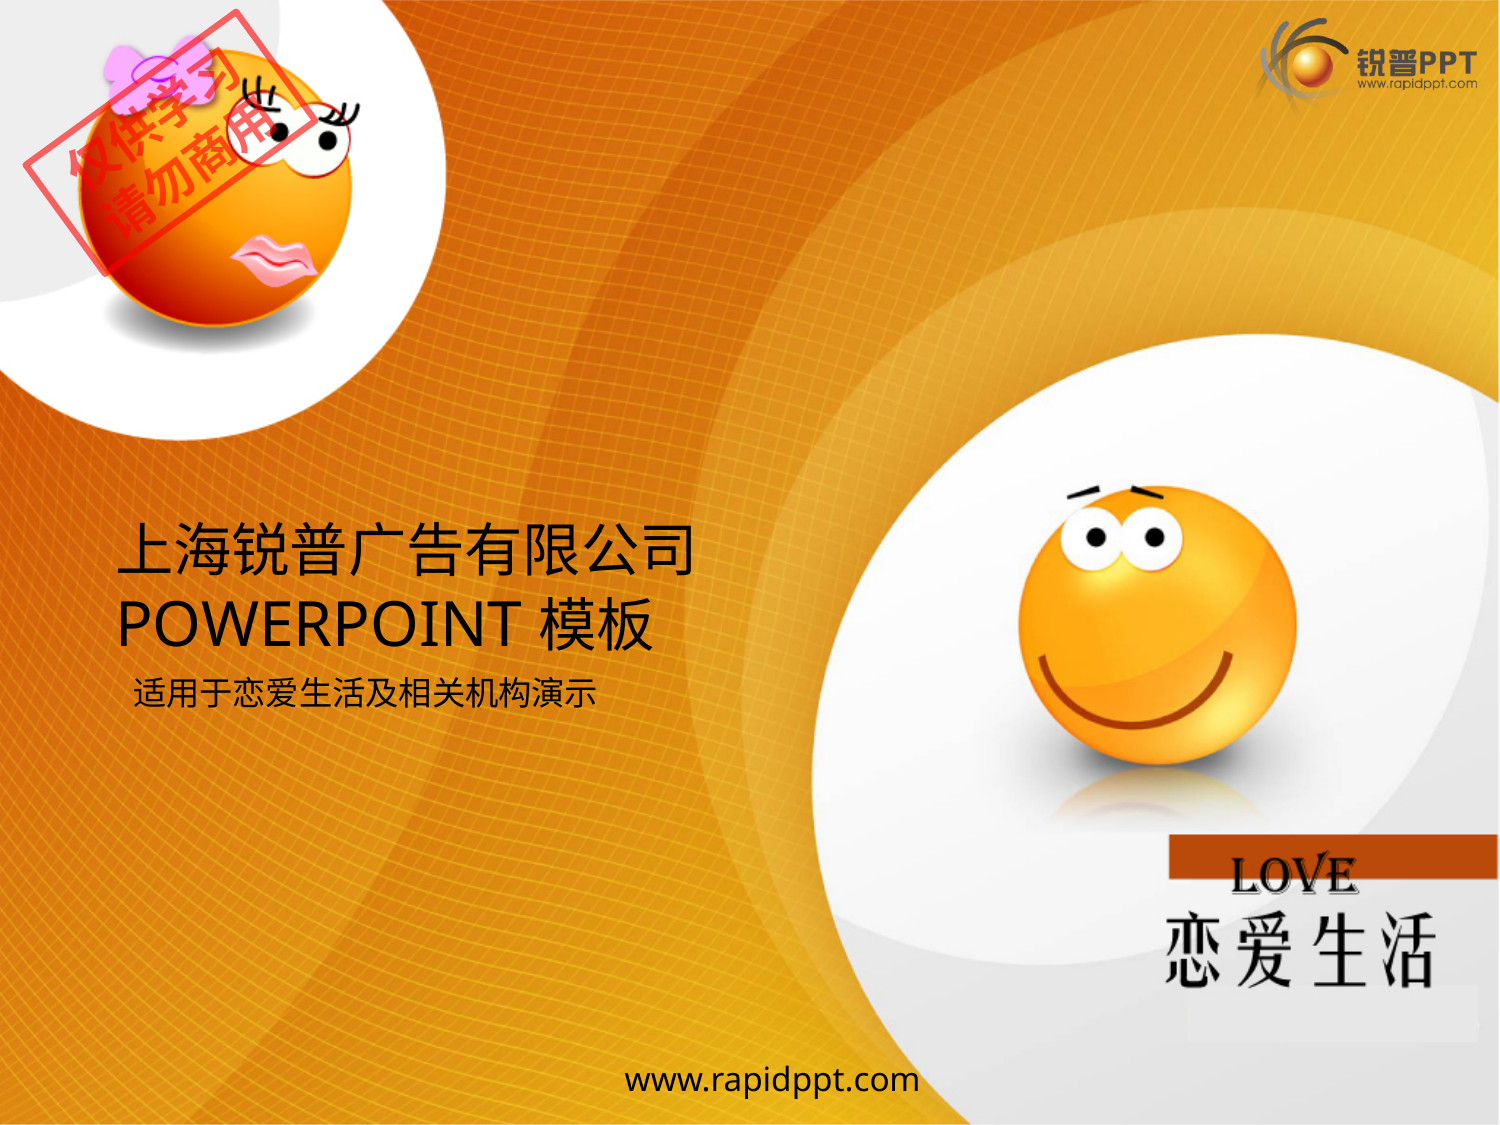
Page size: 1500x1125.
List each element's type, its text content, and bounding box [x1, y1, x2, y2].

subtitle 适用于恋爱生活及相关机构演示 [99, 668, 632, 729]
picture [0, 0, 1500, 1125]
text_box 仅供学习 请勿商用 [25, 11, 316, 274]
title 上海锐普广告有限公司 POWERPOINT模板 [100, 503, 774, 669]
text_box www.rapidppt.com [609, 1050, 937, 1106]
